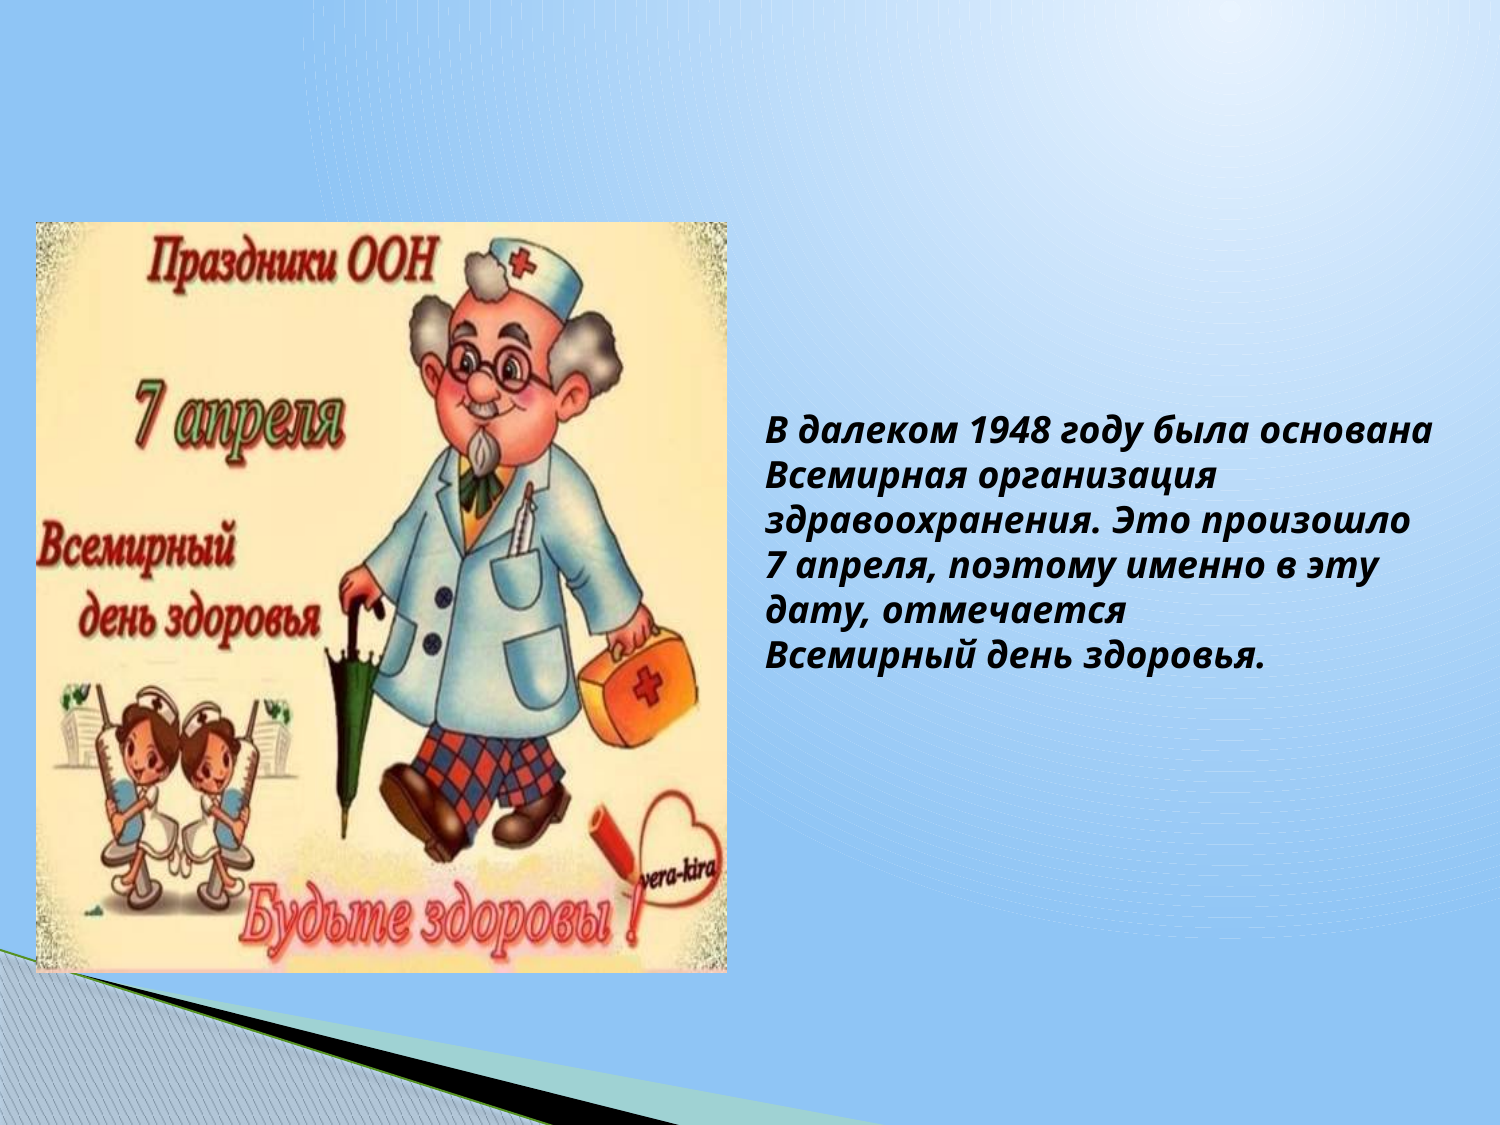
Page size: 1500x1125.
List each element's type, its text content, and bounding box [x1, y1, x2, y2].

text_box В далеком 1948 году была основана Всемирная организация здравоохранения. Это произошло 7 апреля, поэтому именно в эту дату, отмечается Всемирный день здоровья. [749, 398, 1500, 729]
picture [35, 222, 727, 973]
